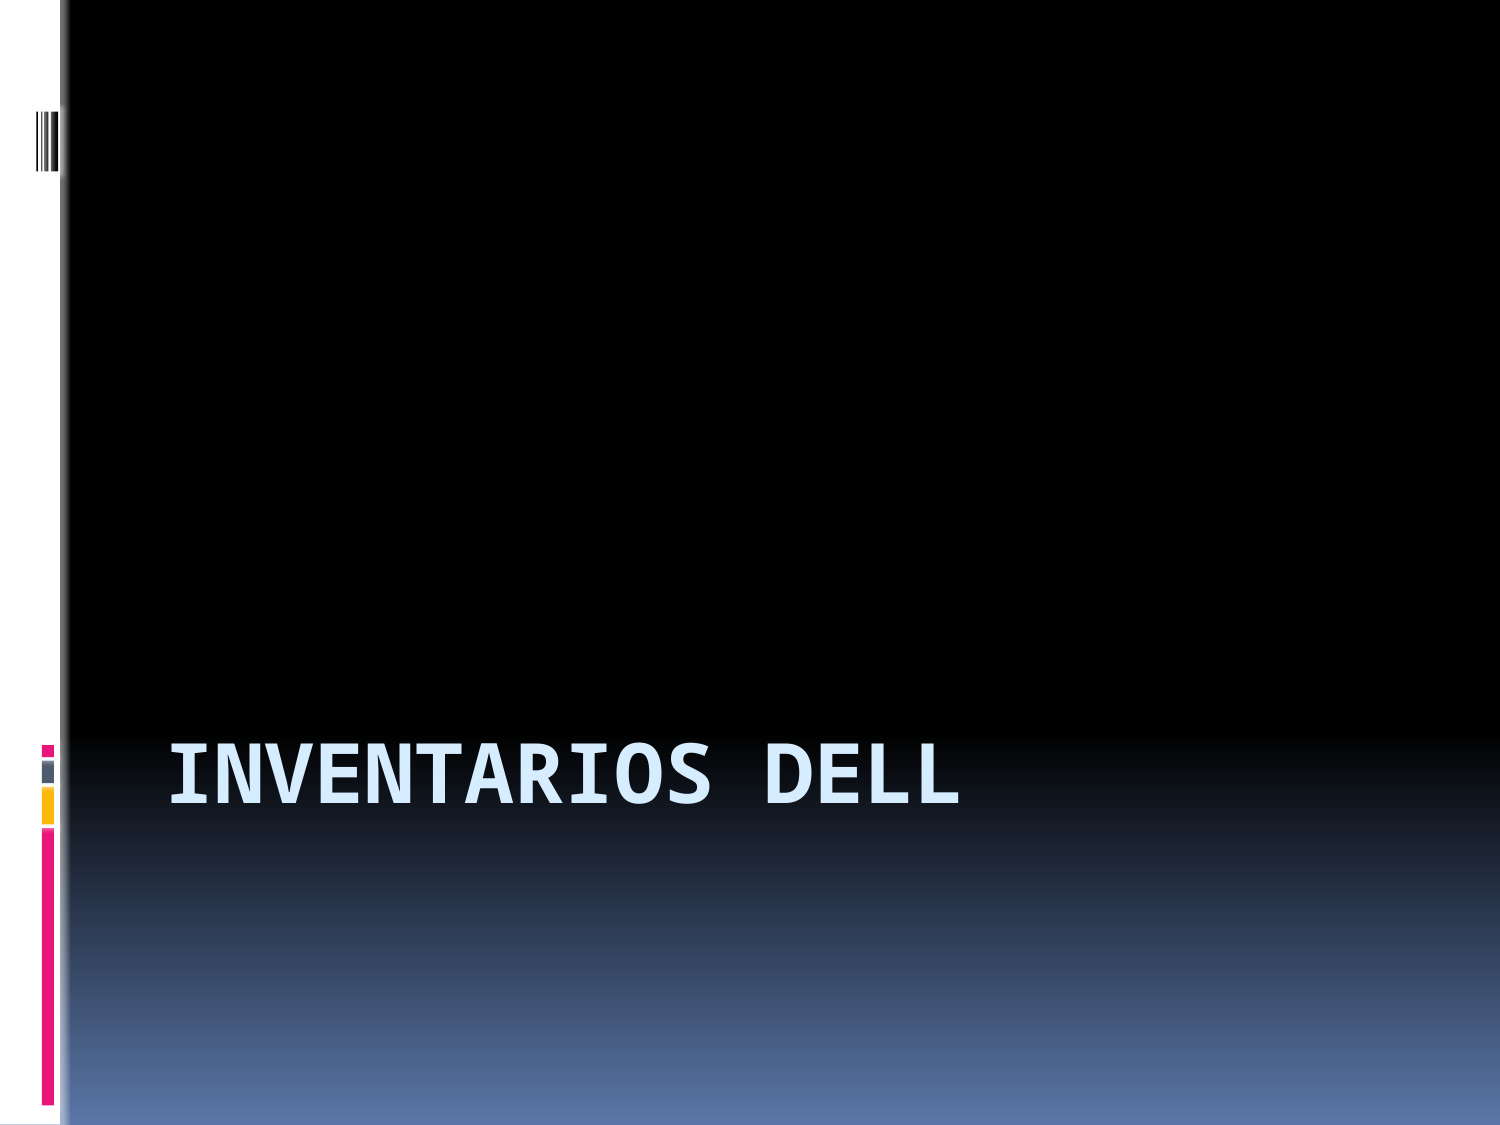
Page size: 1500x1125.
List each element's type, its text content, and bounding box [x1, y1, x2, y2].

title INVENTARIOS DELL [150, 712, 1425, 1037]
